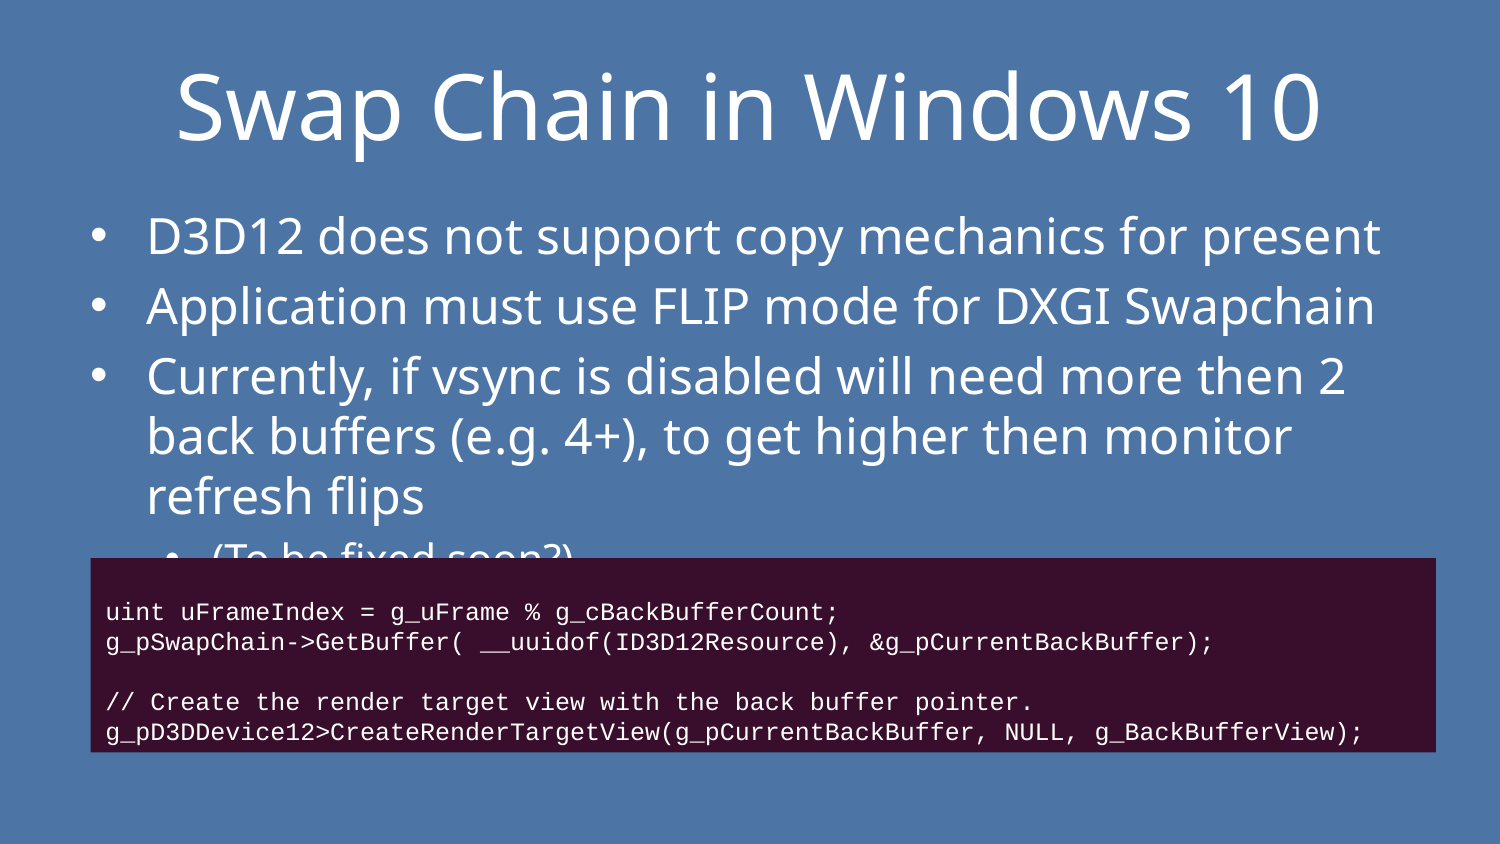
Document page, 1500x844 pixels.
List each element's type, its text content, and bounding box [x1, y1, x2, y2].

title Swap Chain in Windows 10 [75, 33, 1425, 175]
text_box uint uFrameIndex = g_uFrame % g_cBackBufferCount; g_pSwapChain->GetBuffer( __uuidof(ID3D12Resource), &g_pCurrentBackBuffer); // Create the render target view with the back buffer pointer. g_pD3DDevice12>CreateRenderTargetView(g_pCurrentBackBuffer, NULL, g_BackBufferView); [90, 558, 1436, 753]
list D3D12 does not support copy mechanics for present Application must use FLIP mode for DXGI Swapchain Currently, if vsync is disabled will need more then 2 back buffers (e.g. 4+), to get higher then monitor refresh flips (To be fixed soon?) [75, 196, 1425, 754]
